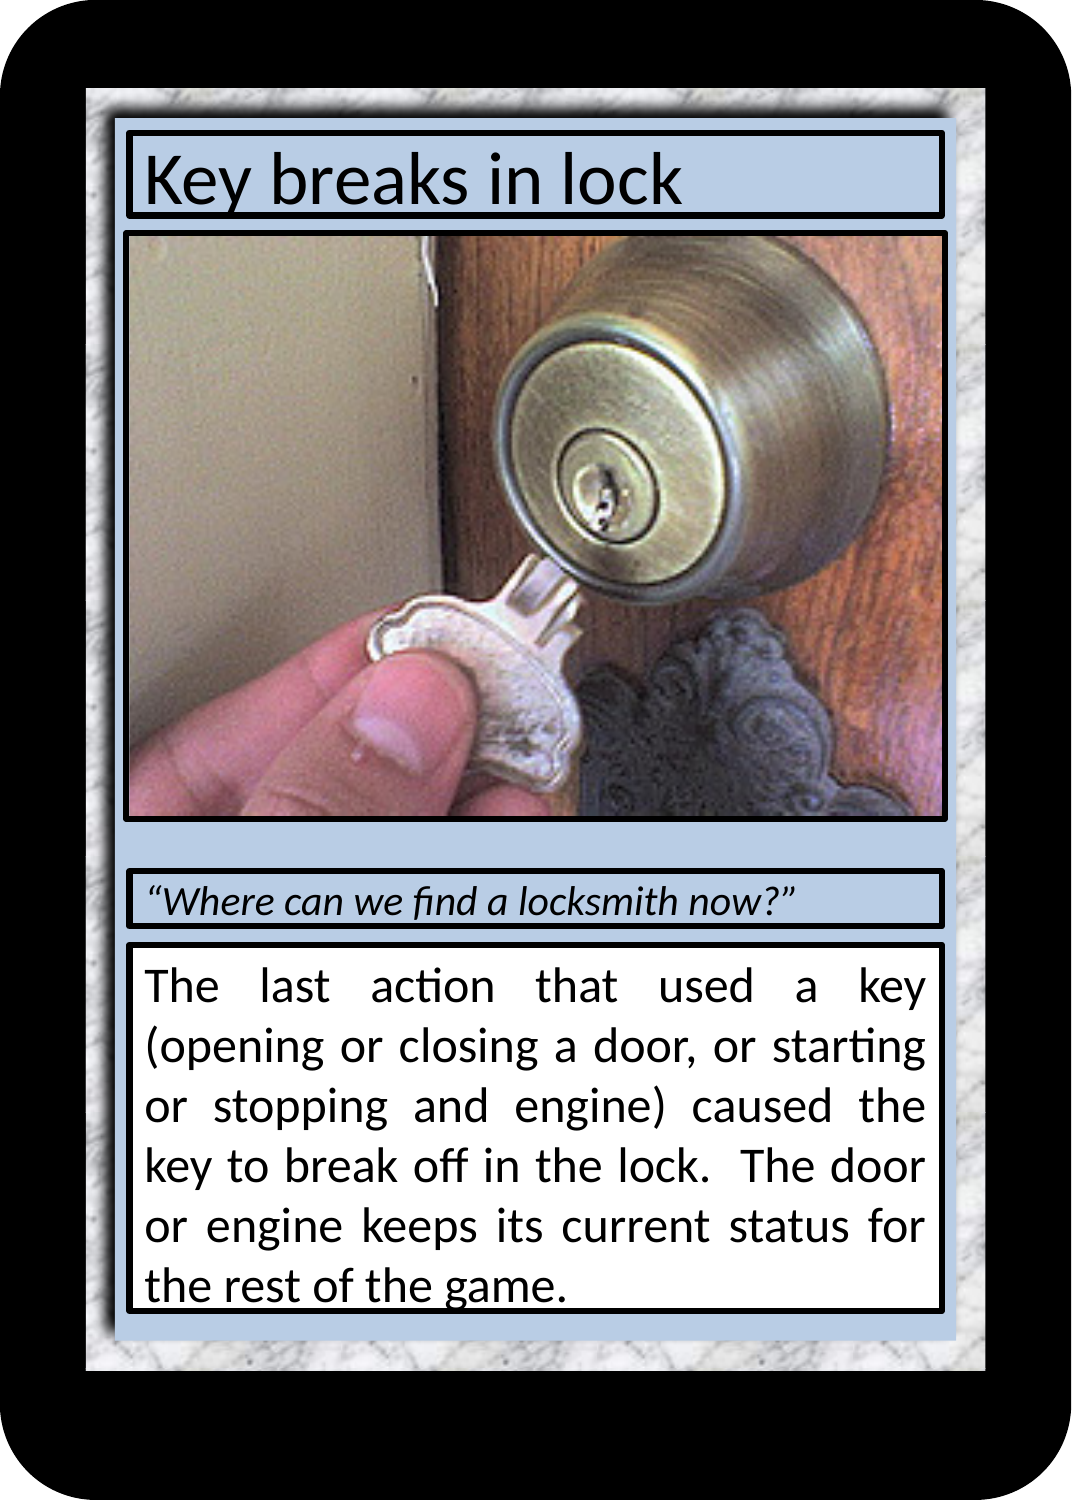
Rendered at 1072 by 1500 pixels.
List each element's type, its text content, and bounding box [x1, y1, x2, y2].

list “Where can we find a locksmith now?” [126, 868, 945, 929]
title Key breaks in lock [126, 130, 945, 219]
picture [85, 88, 986, 1371]
list The last action that used a key (opening or closing a door, or starting or stopping and engine) caused the key to break off in the lock. The door or engine keeps its current status for the rest of the game. [126, 942, 945, 1314]
